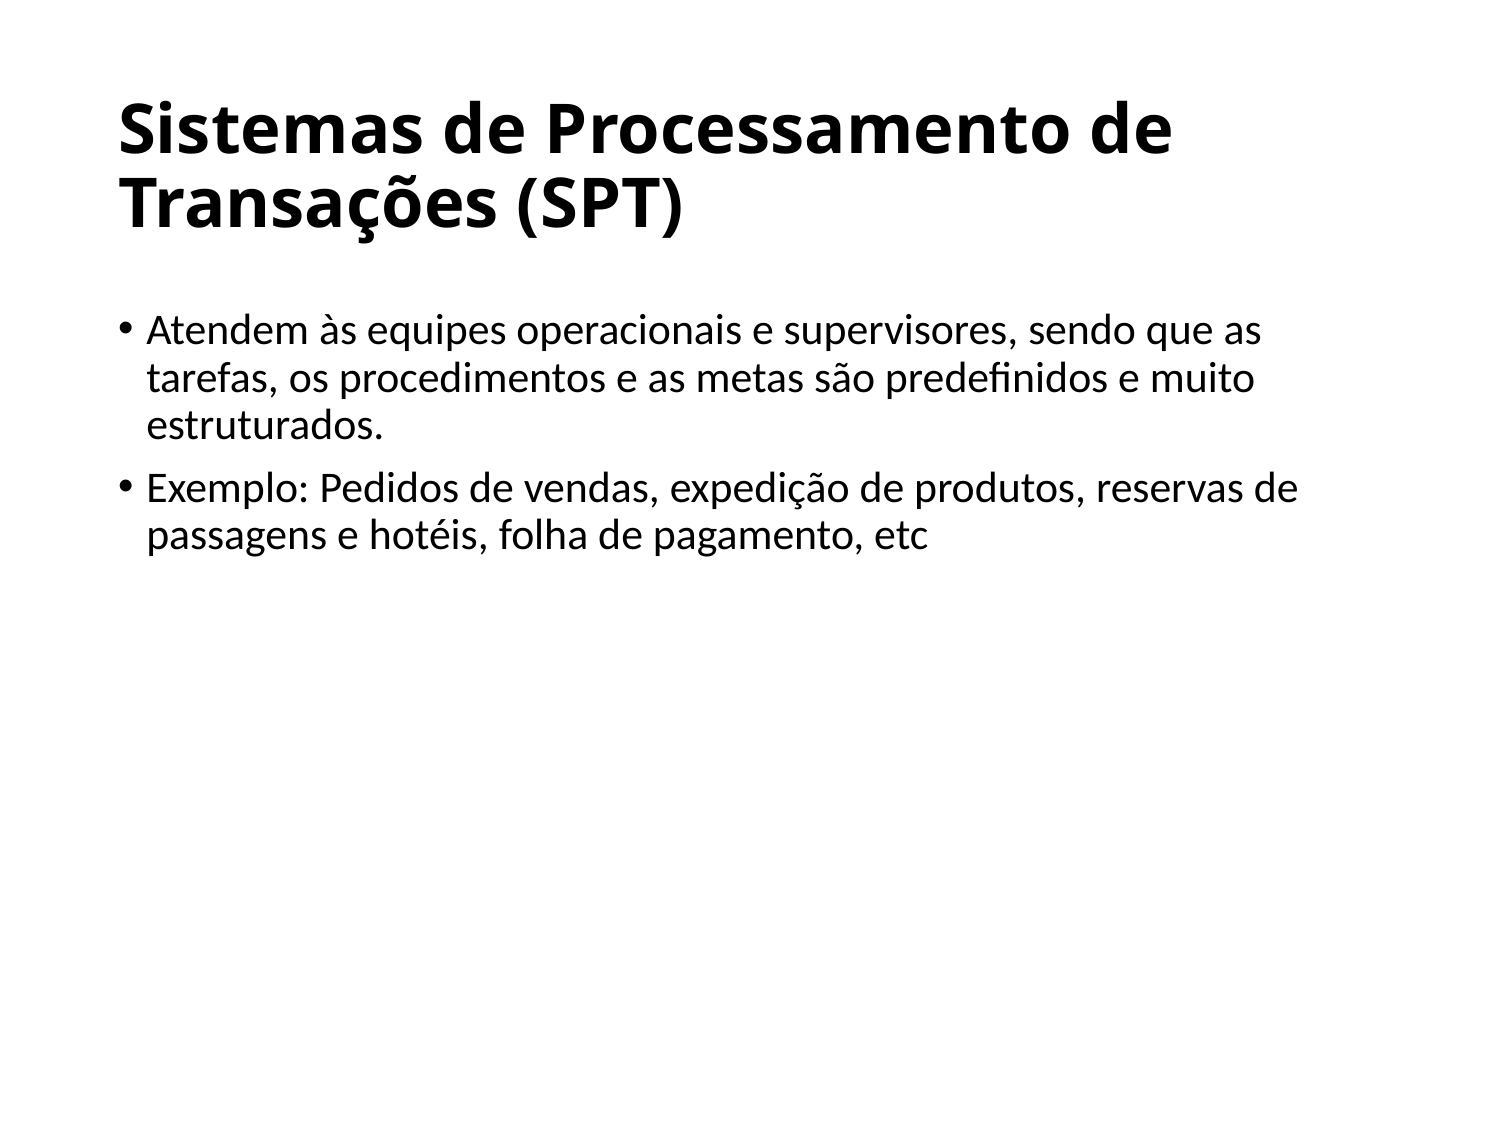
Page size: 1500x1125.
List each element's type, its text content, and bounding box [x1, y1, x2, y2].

title Sistemas de Processamento de Transações (SPT) [103, 59, 1397, 278]
list Atendem às equipes operacionais e supervisores, sendo que as tarefas, os procedimentos e as metas são predefinidos e muito estruturados. Exemplo: Pedidos de vendas, expedição de produtos, reservas de passagens e hotéis, folha de pagamento, etc [103, 299, 1397, 1014]
